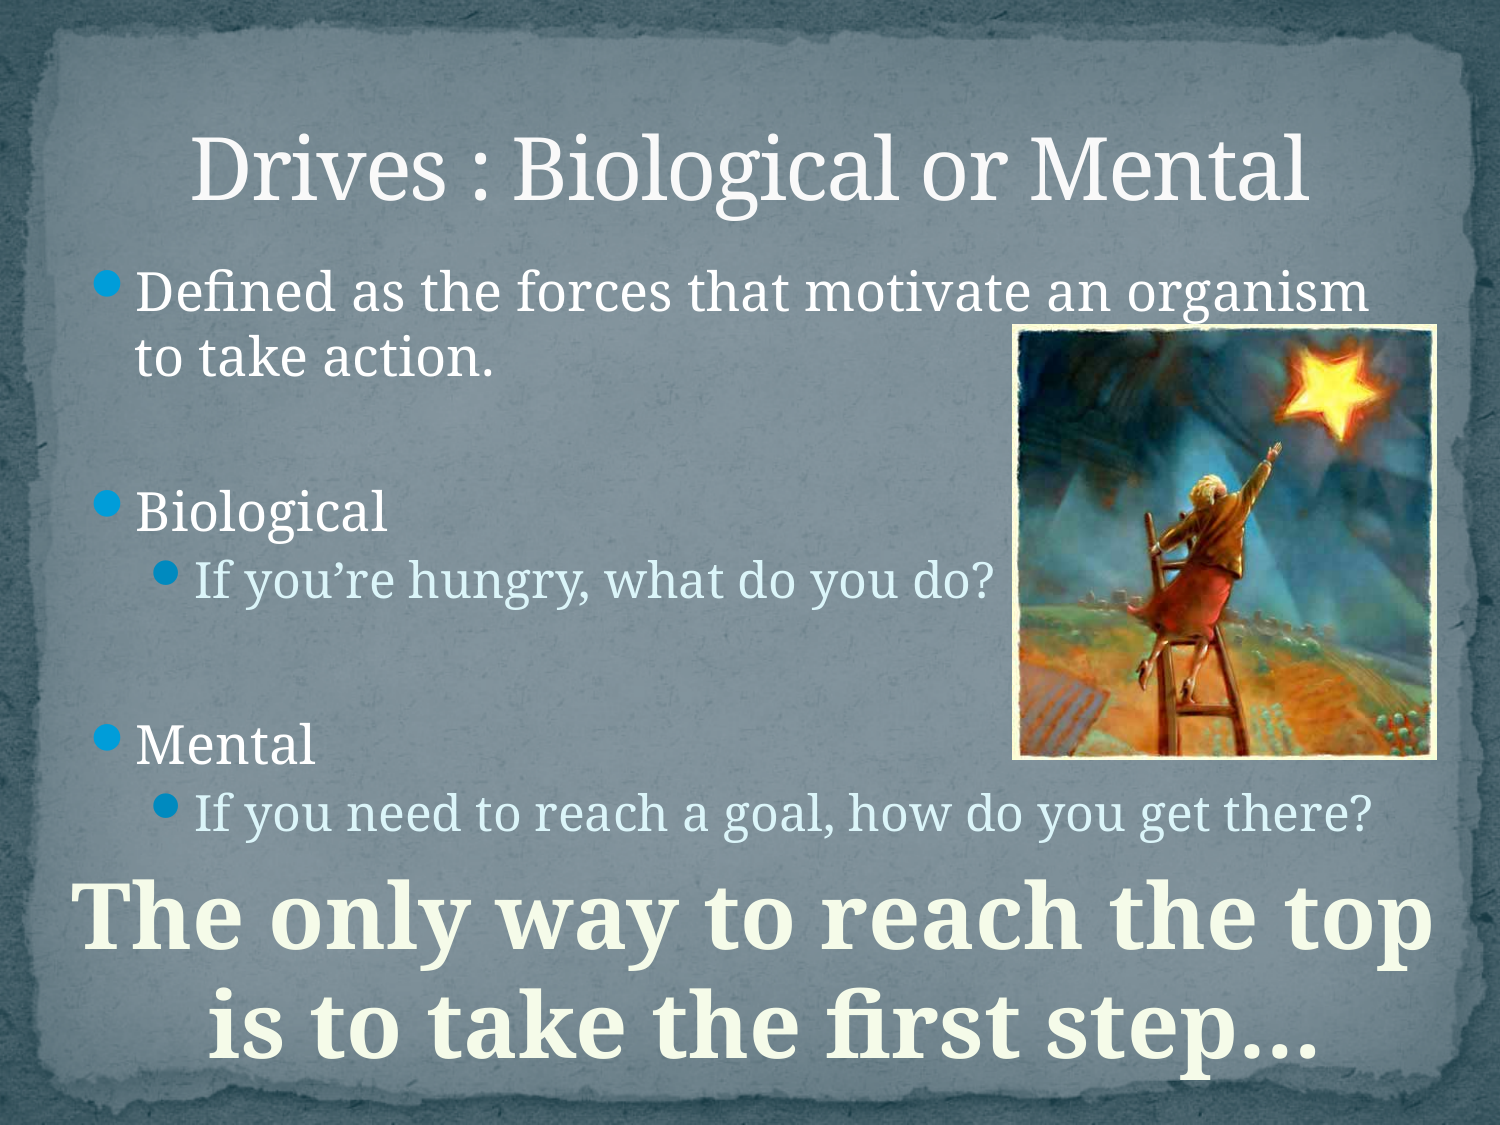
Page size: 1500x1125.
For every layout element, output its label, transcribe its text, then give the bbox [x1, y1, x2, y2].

title Drives : Biological or Mental [74, 24, 1425, 225]
picture [1012, 324, 1437, 760]
list Defined as the forces that motivate an organism to take action. Biological If you’re hungry, what do you do? Mental If you need to reach a goal, how do you get there? [75, 249, 1425, 849]
text_box The only way to reach the top is to take the first step… [56, 849, 1477, 1085]
